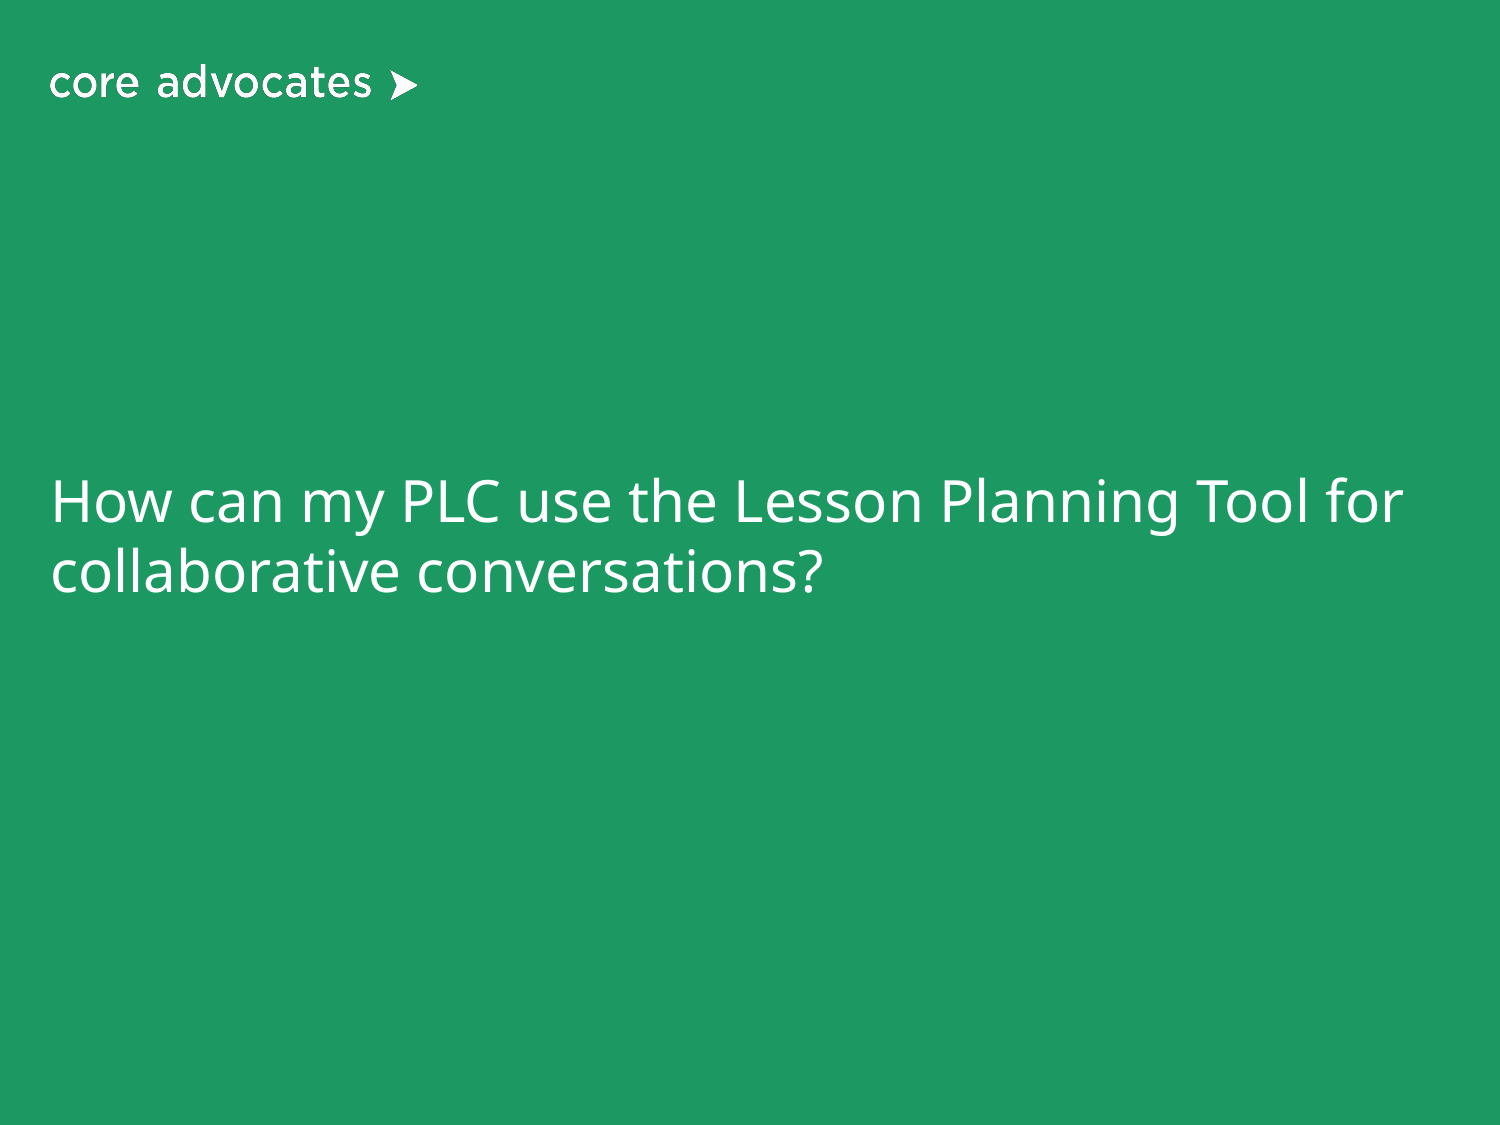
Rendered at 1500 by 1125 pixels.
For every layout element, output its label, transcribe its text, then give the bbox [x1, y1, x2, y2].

picture [50, 64, 417, 100]
title How can my PLC use the Lesson Planning Tool for collaborative conversations? [35, 396, 1450, 672]
